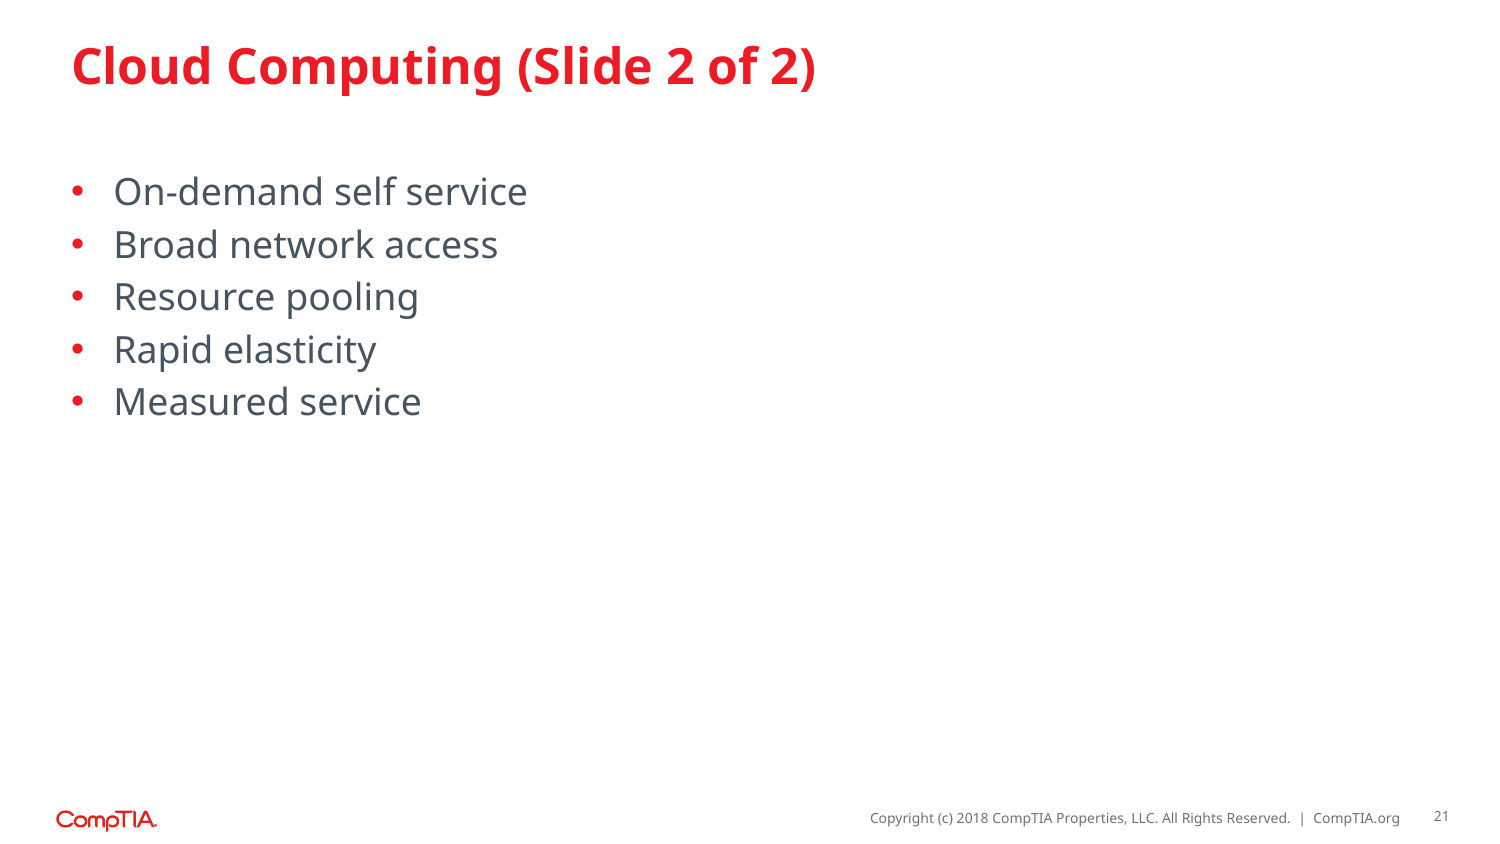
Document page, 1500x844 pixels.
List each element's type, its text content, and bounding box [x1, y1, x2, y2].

slide_number 21 [1407, 800, 1450, 835]
list On-demand self service Broad network access Resource pooling Rapid elasticity Measured service [56, 160, 1444, 746]
title Cloud Computing (Slide 2 of 2) [56, 12, 1444, 117]
